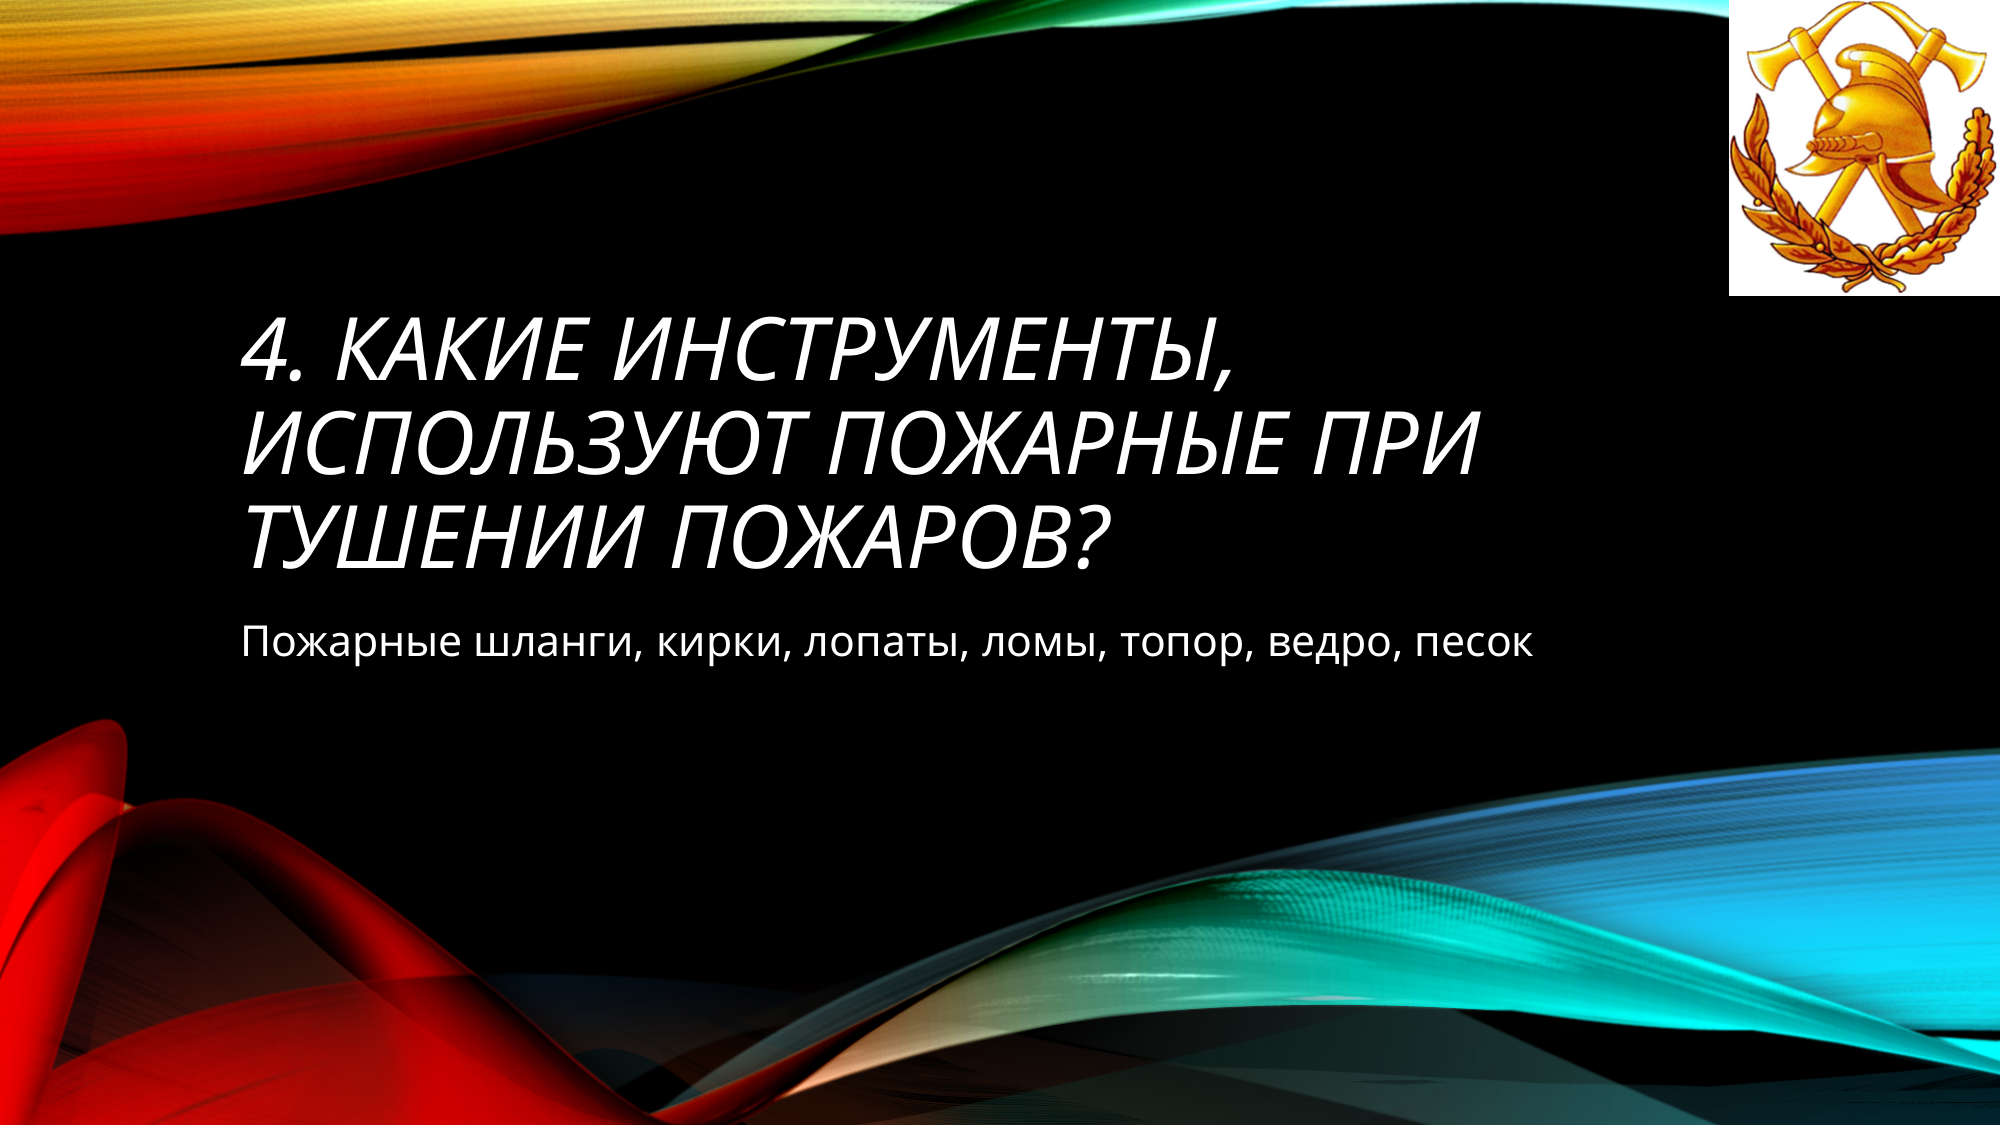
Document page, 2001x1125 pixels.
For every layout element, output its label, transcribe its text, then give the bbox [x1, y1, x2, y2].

title 4. Какие инструменты, используют пожарные при тушении пожаров? [225, 295, 1775, 595]
subtitle Пожарные шланги, кирки, лопаты, ломы, топор, ведро, песок [225, 595, 1775, 709]
picture [0, 717, 2000, 1125]
picture [0, 0, 2000, 297]
